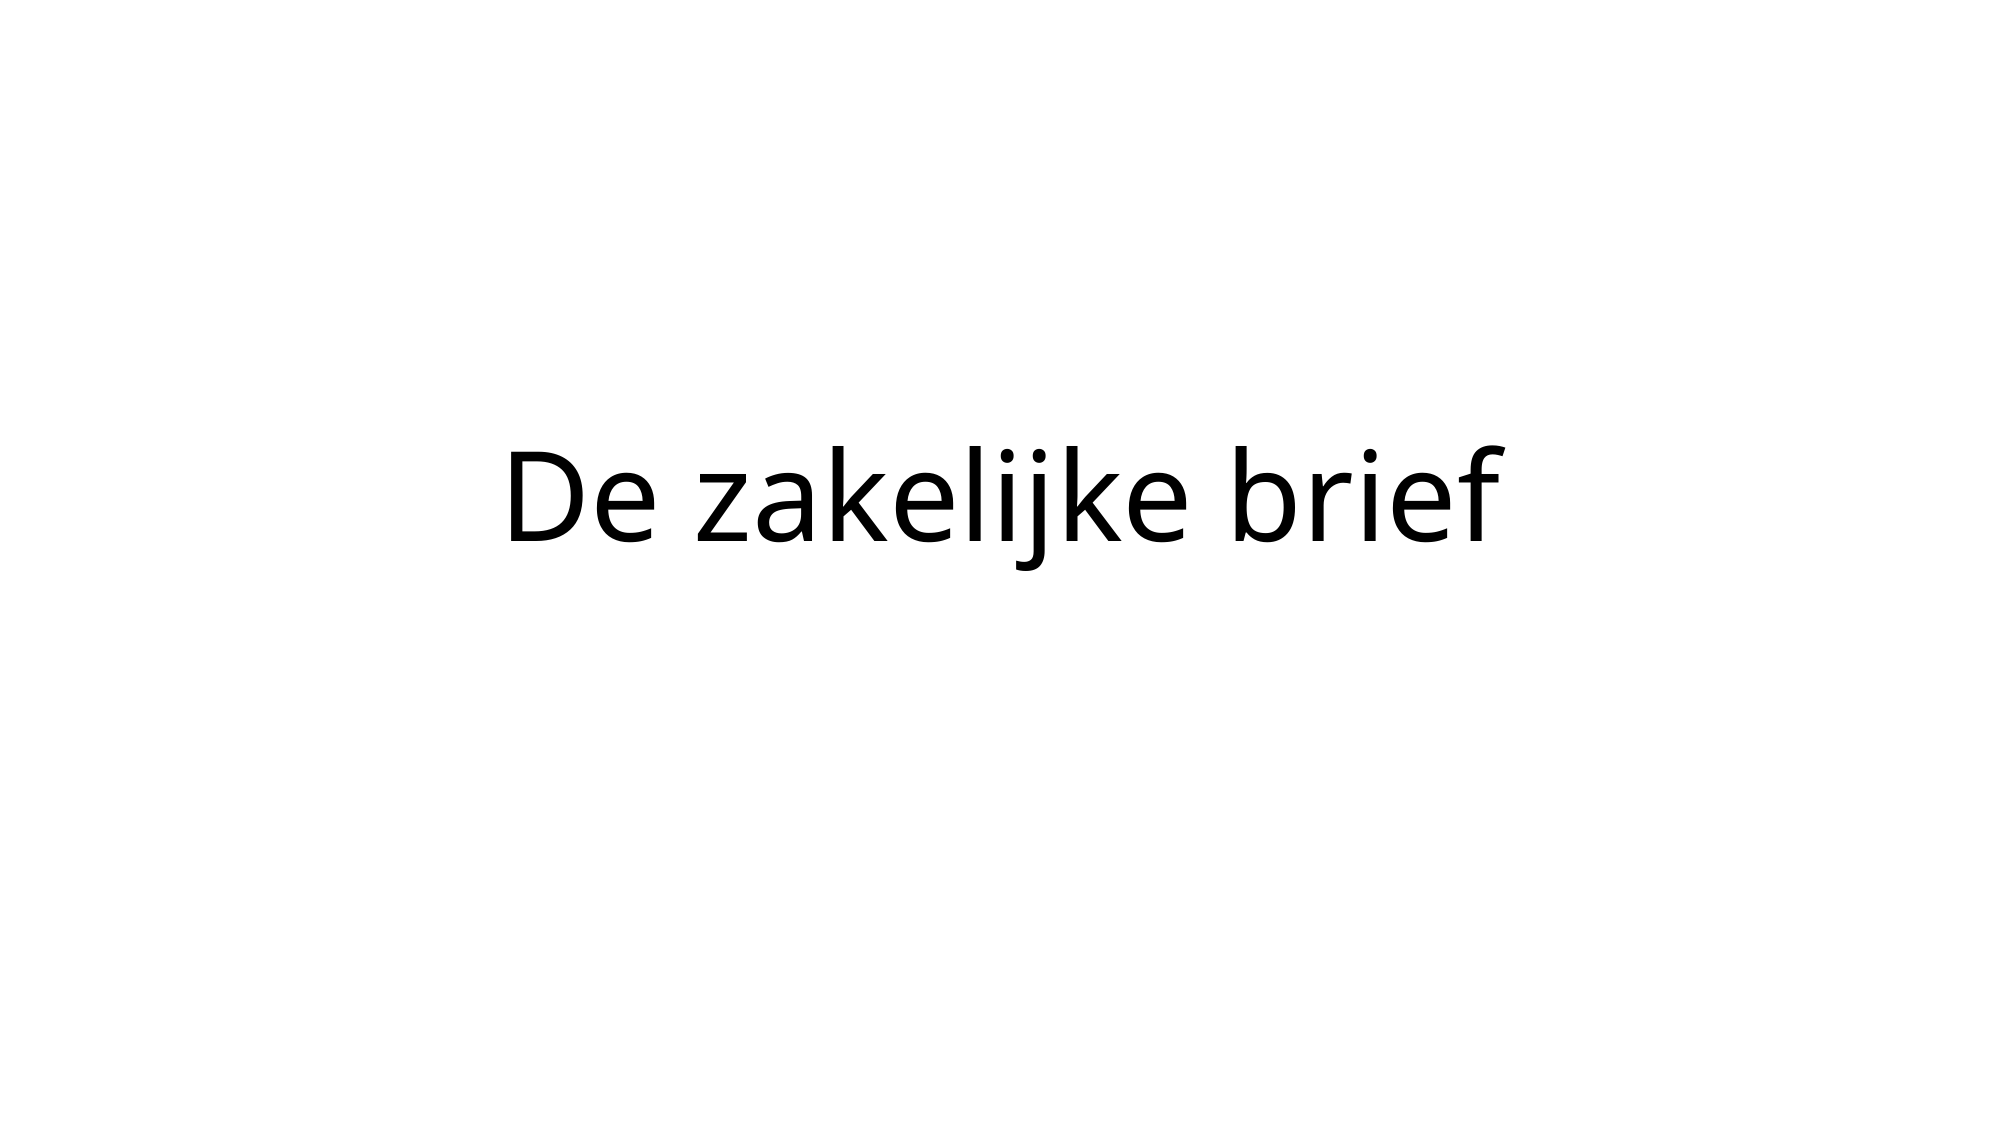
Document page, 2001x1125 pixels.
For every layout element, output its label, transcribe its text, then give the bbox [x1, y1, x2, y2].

title De zakelijke brief [249, 184, 1750, 576]
